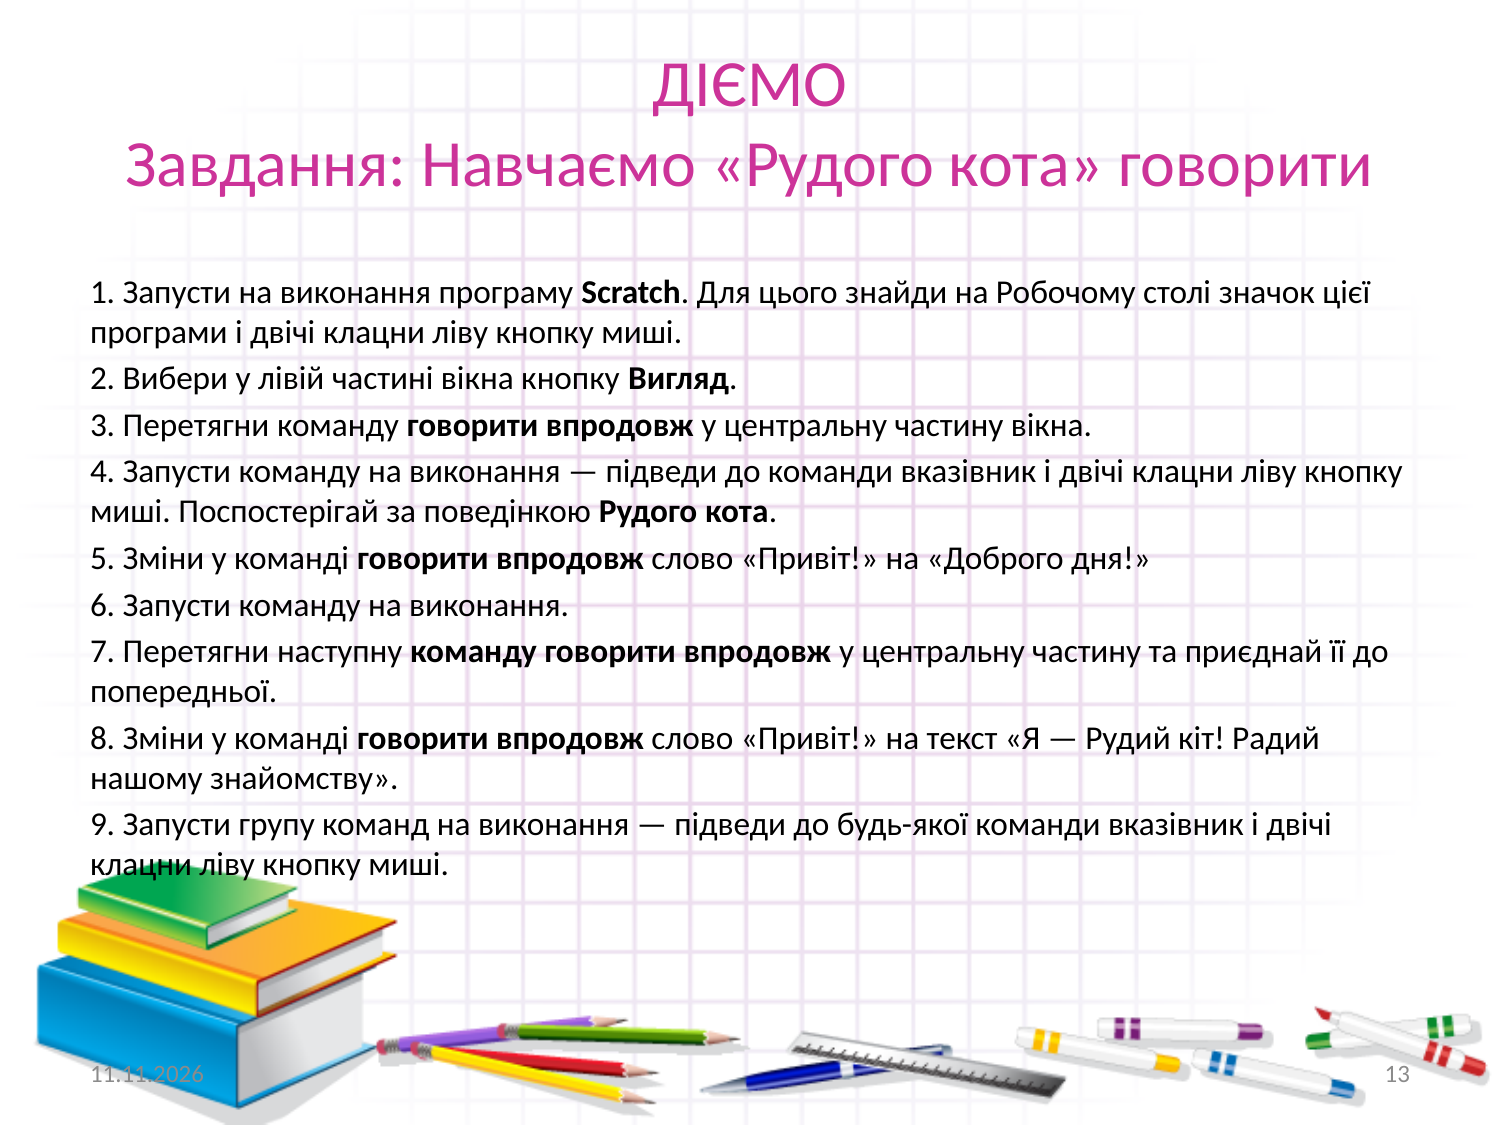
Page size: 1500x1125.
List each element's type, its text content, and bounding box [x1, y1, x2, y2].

slide_number 13 [1074, 1042, 1425, 1103]
picture [0, 0, 1500, 1125]
title ДІЄМО Завдання: Навчаємо «Рудого кота» говорити [75, 7, 1425, 233]
list 1. Запусти на виконання програму Scratch. Для цього знайди на Робочому столі значок цієї програми і двічі клацни ліву кнопку миші. 2. Вибери у лівій частині вікна кнопку Вигляд. 3. Перетягни команду говорити впродовж у центральну частину вікна. 4. Запусти команду на виконання — підведи до команди вказівник і двічі клацни ліву кнопку миші. Поспостерігай за поведінкою Рудого кота. 5. Зміни у команді говорити впродовж слово «Привіт!» на «Доброго дня!» 6. Запусти команду на виконання. 7. Перетягни наступну команду говорити впродовж у центральну частину та приєднай її до попередньої. 8. Зміни у команді говорити впродовж слово «Привіт!» на текст «Я — Рудий кіт! Радий нашому знайомству». 9. Запусти групу команд на виконання — підведи до будь-якої команди вказівник і двічі клацни ліву кнопку миші. [75, 262, 1425, 941]
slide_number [75, 1042, 425, 1103]
